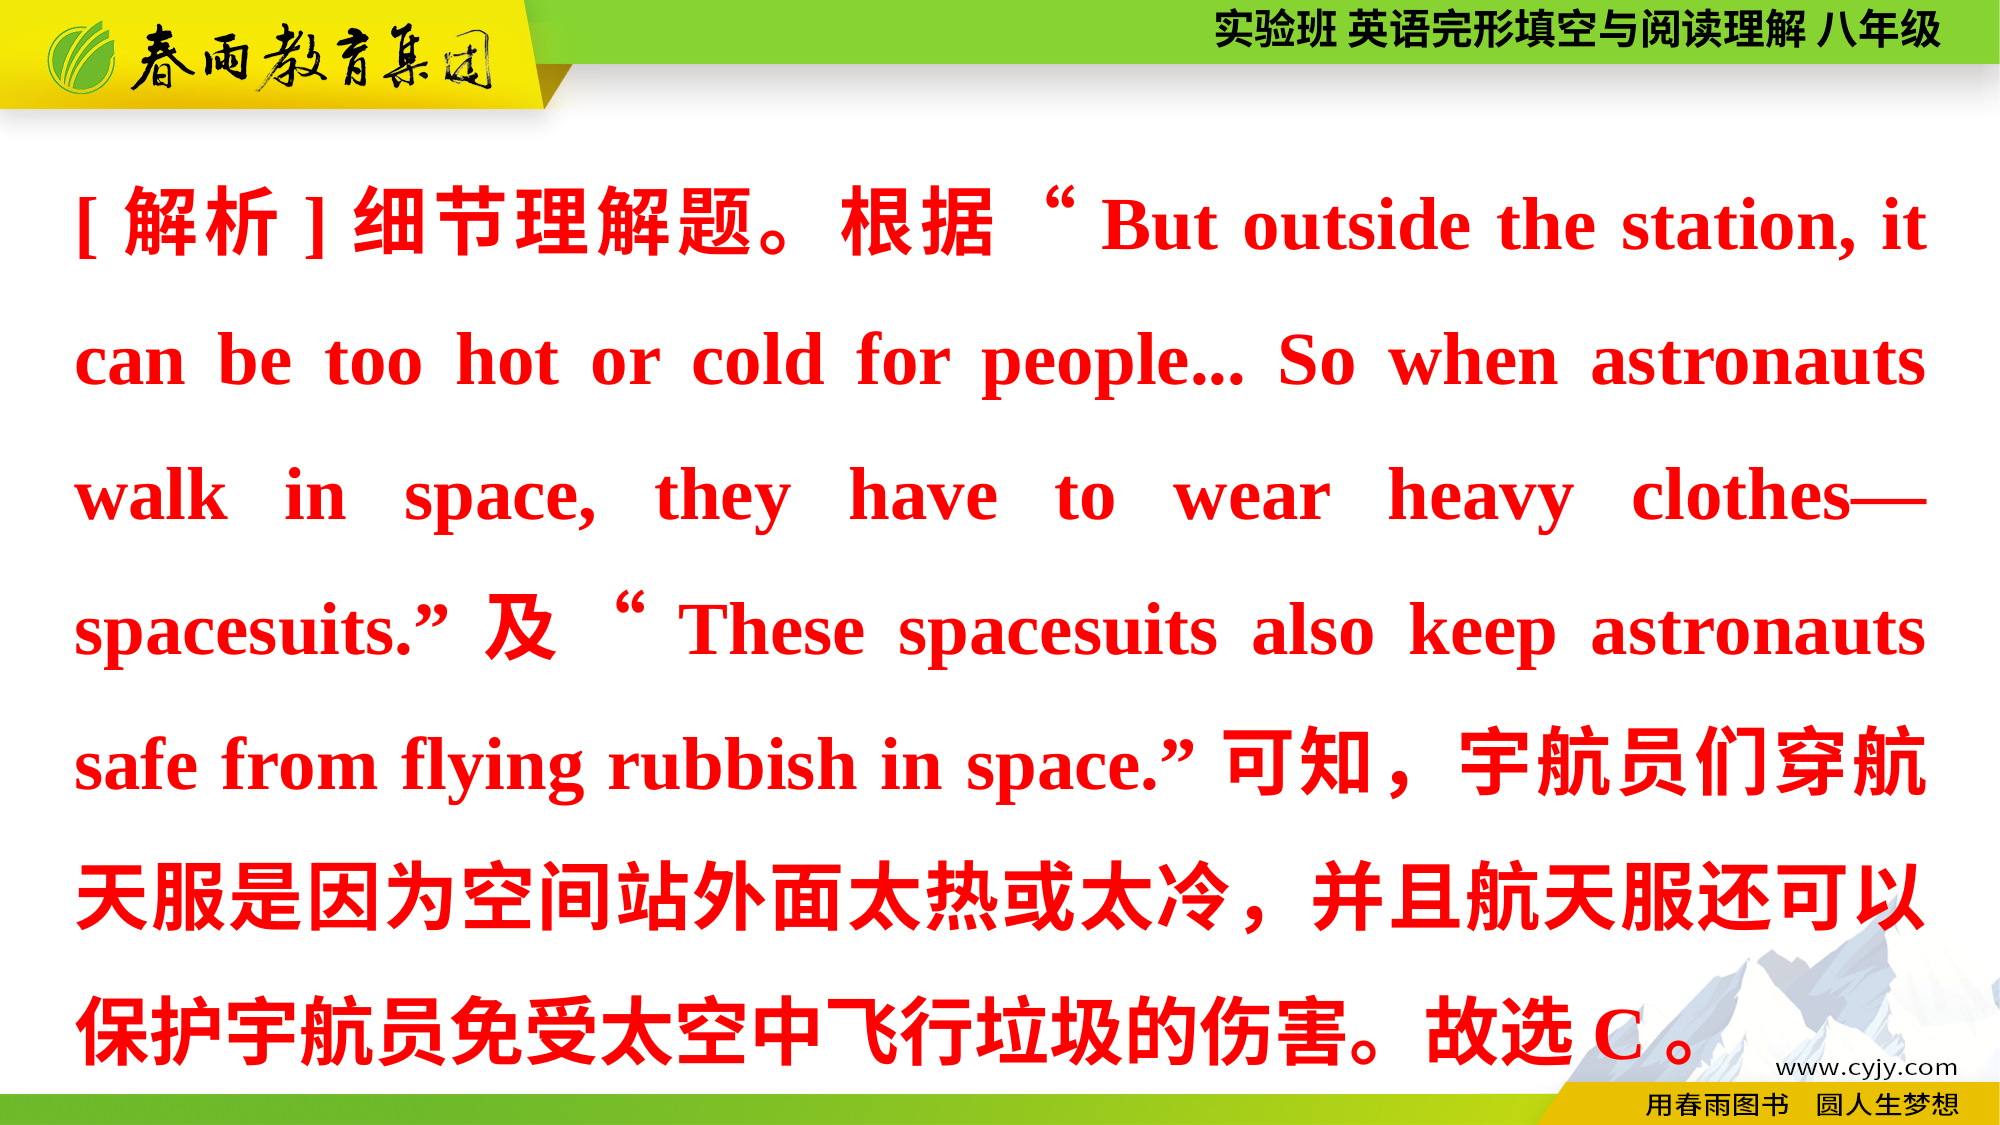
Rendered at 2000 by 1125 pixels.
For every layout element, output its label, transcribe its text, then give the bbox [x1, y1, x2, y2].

picture [0, 0, 2000, 1125]
list [解析]细节理解题。根据“But outside the station, it can be too hot or cold for people... So when astronauts walk in space, they have to wear heavy clothes—spacesuits.”及“These spacesuits also keep astronauts safe from flying rubbish in space.”可知，宇航员们穿航天服是因为空间站外面太热或太冷，并且航天服还可以保护宇航员免受太空中飞行垃圾的伤害。故选C。 [59, 122, 1944, 1075]
